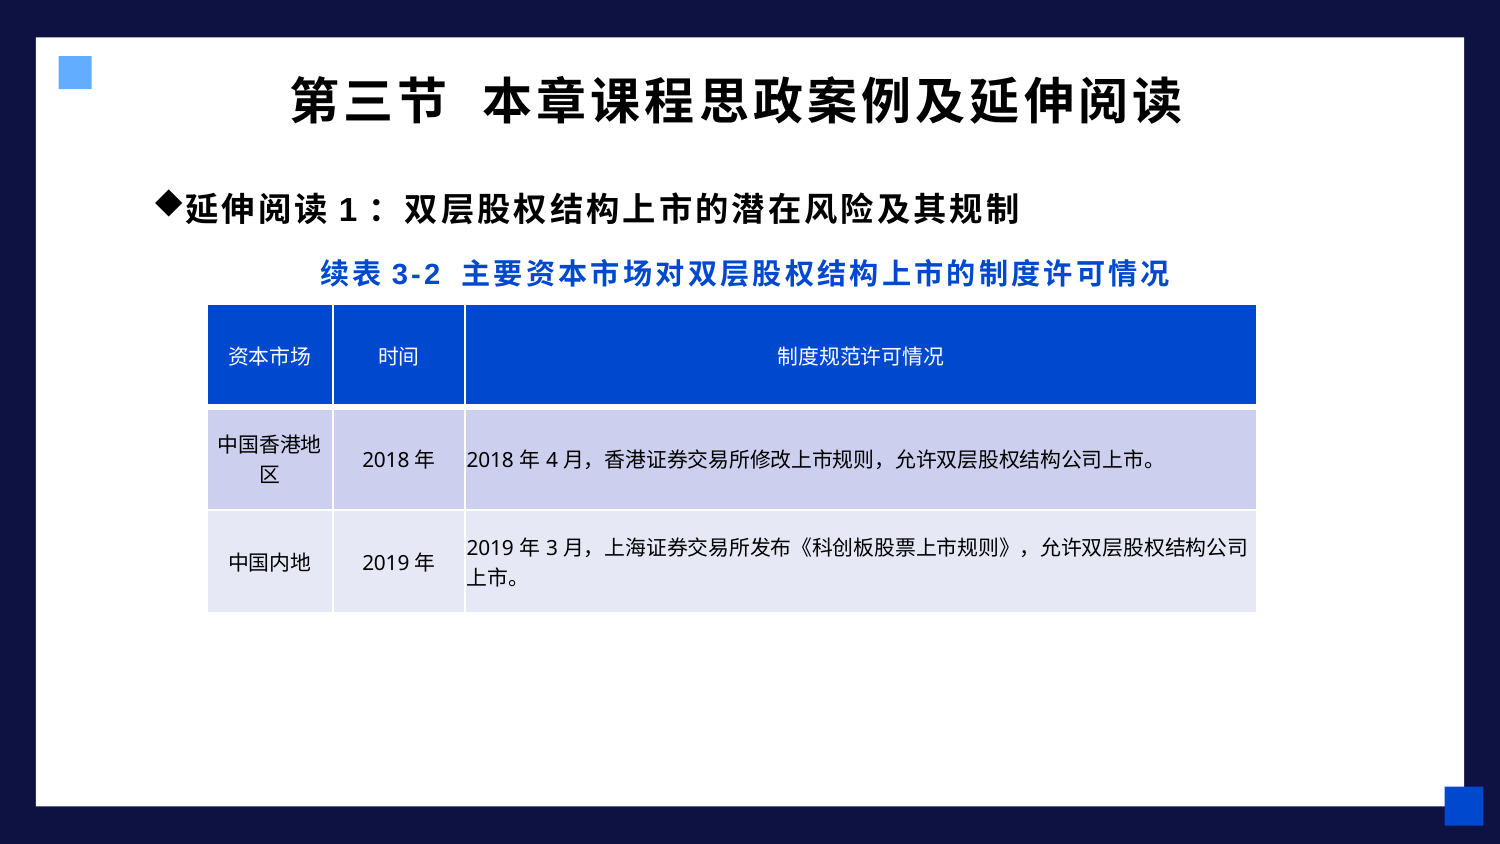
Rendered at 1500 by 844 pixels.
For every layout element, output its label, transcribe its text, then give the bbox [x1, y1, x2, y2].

table_header 资本市场 [208, 305, 332, 404]
list 延伸阅读1：双层股权结构上市的潜在风险及其规制 续表3-2 主要资本市场对双层股权结构上市的制度许可情况 [135, 179, 1353, 605]
table_header 时间 [334, 305, 464, 404]
table_cell 2019年3月，上海证券交易所发布《科创板股票上市规则》，允许双层股权结构公司上市。 [466, 511, 1256, 612]
table_cell 2018年 [334, 410, 464, 509]
table_cell 中国内地 [208, 511, 332, 612]
table_cell 2018年4月，香港证券交易所修改上市规则，允许双层股权结构公司上市。 [466, 410, 1256, 509]
title 第三节 本章课程思政案例及延伸阅读 [141, 48, 1327, 139]
table_cell 2019年 [334, 511, 464, 612]
table_header 制度规范许可情况 [466, 305, 1256, 404]
table_cell 中国香港地区 [208, 410, 332, 509]
